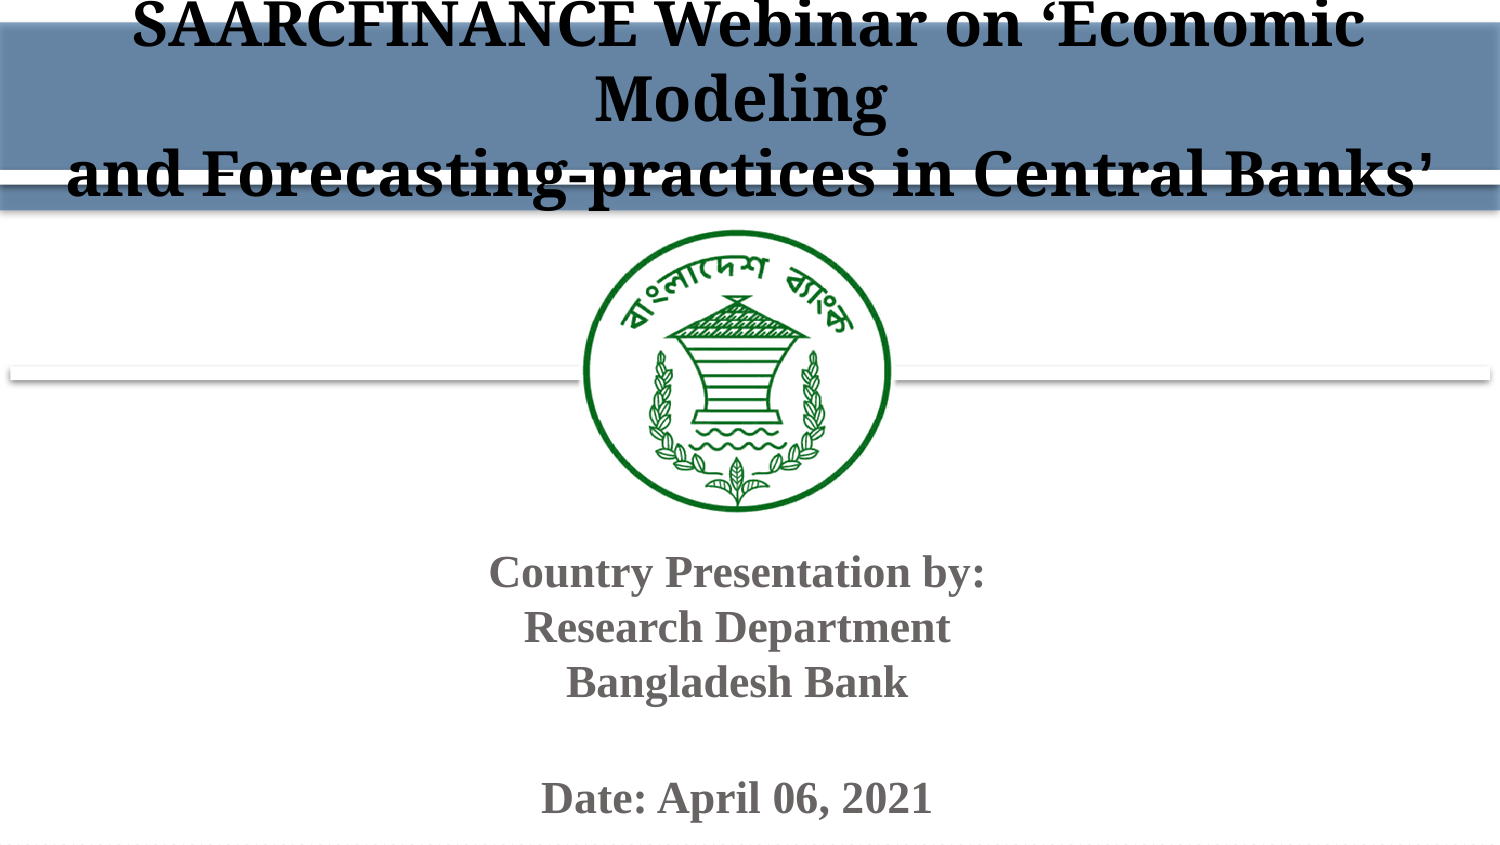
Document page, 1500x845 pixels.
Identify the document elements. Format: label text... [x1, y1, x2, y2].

picture [574, 221, 901, 520]
subtitle Country Presentation by: Research Department Bangladesh Bank Date: April 06, 2021 [162, 534, 1313, 810]
text_box SAARCFINANCE Webinar on ‘Economic Modeling and Forecasting-practices in Central Banks’ [0, 0, 1500, 194]
